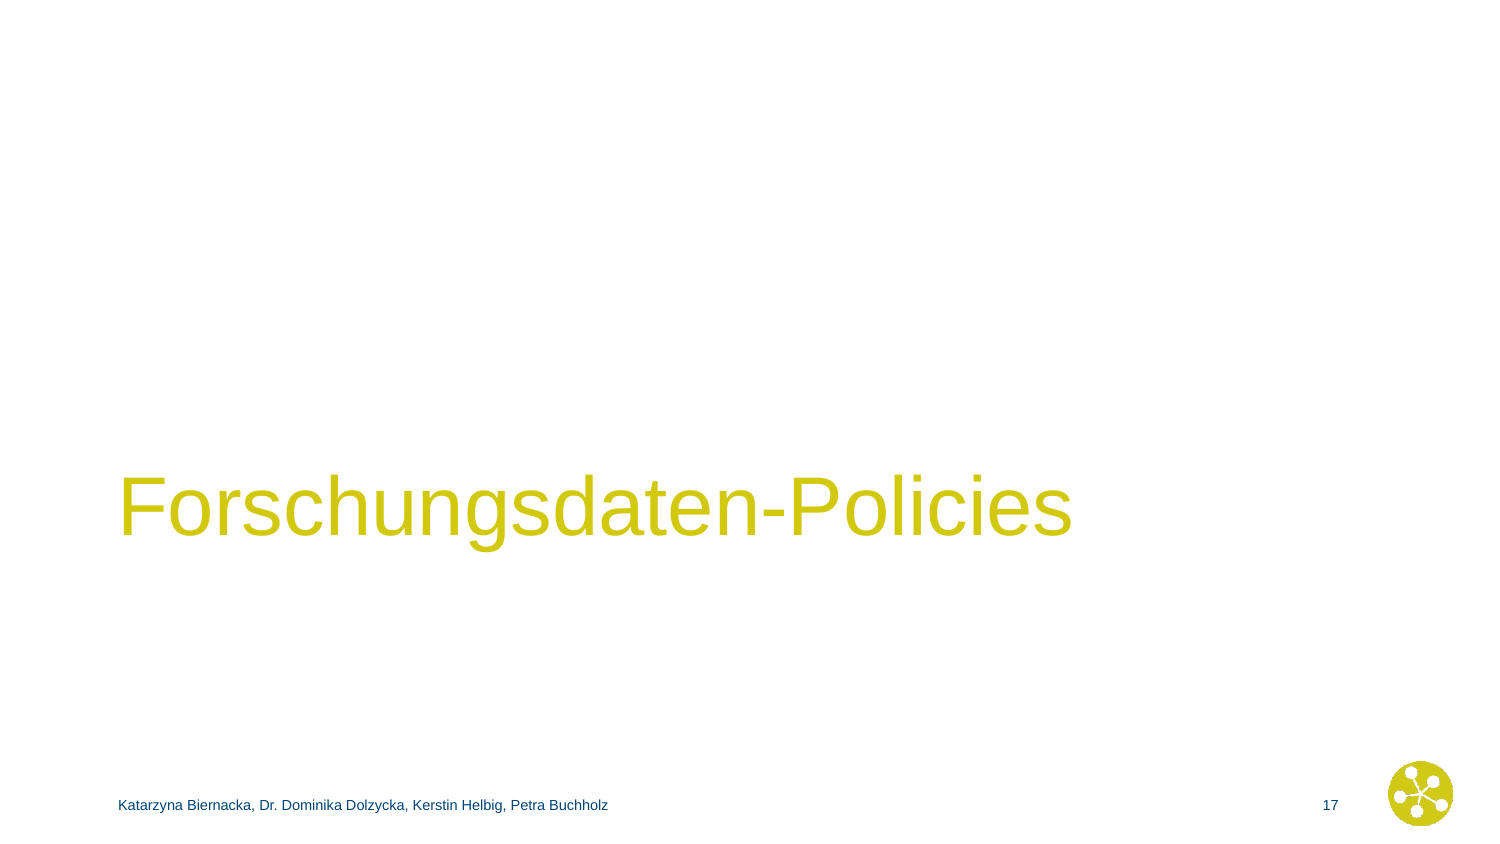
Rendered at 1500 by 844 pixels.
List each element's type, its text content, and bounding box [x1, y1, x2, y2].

title Forschungsdaten-Policies [102, 210, 1397, 562]
slide_number 16 [1016, 782, 1354, 827]
footer Katarzyna Biernacka, Dr. Dominika Dolzycka, Kerstin Helbig, Petra Buchholz [103, 782, 742, 827]
picture [1388, 761, 1453, 826]
